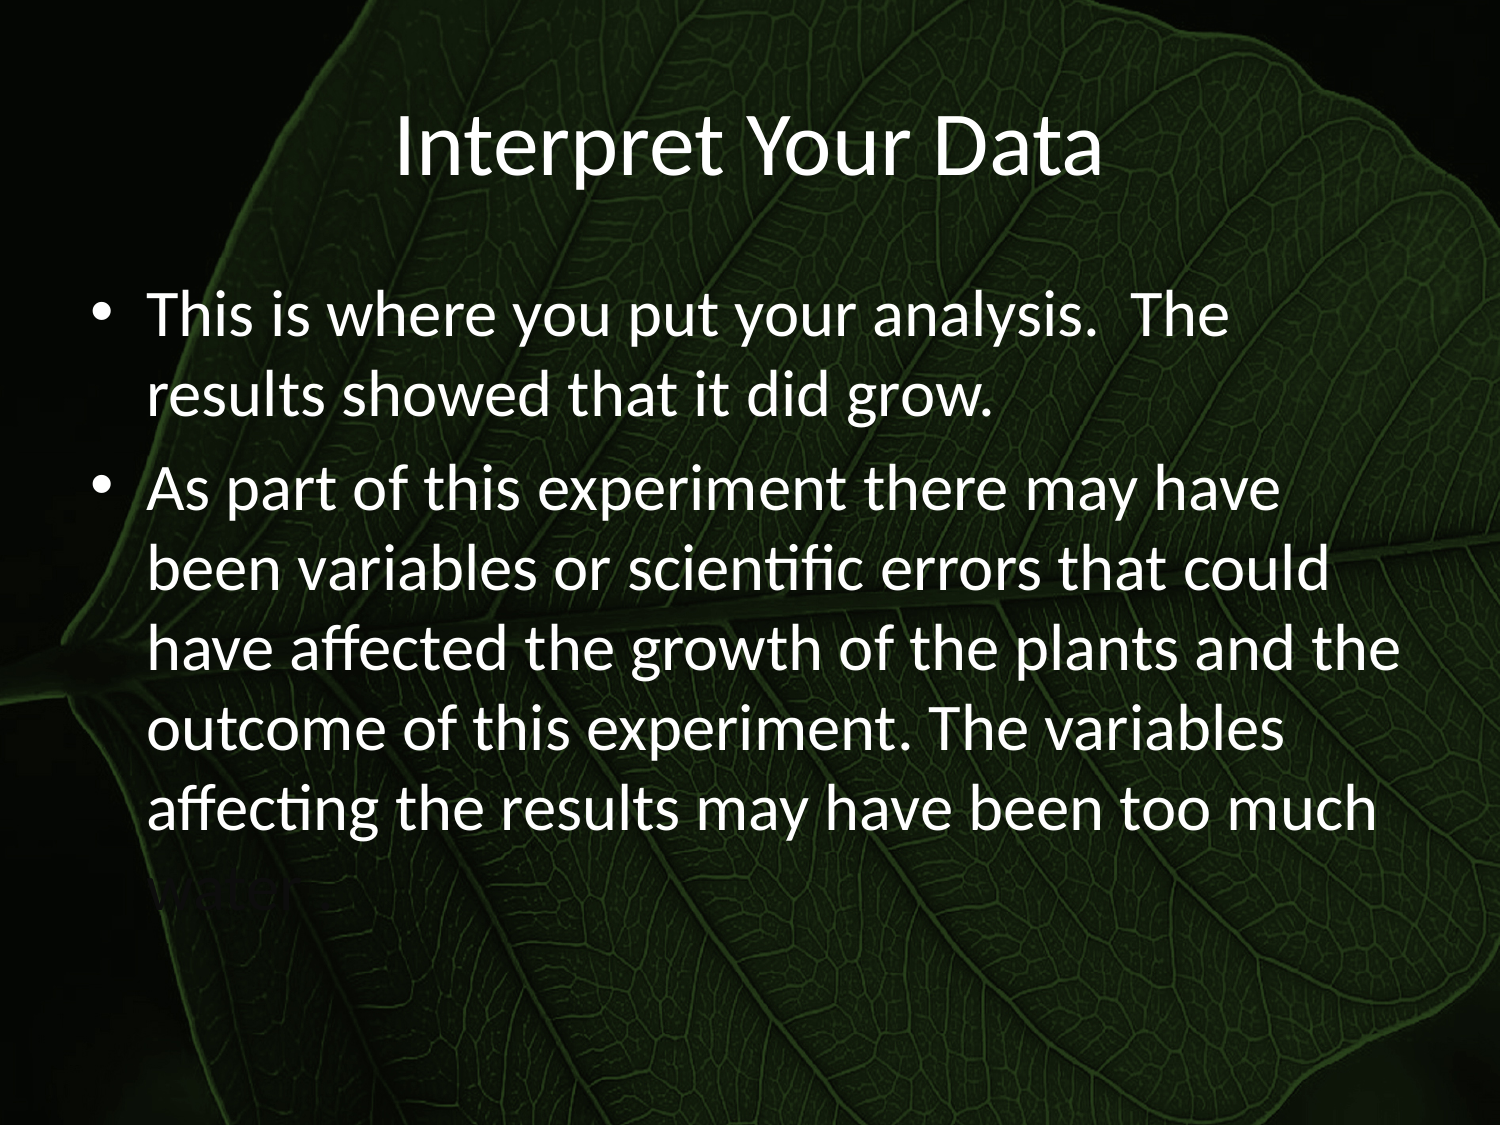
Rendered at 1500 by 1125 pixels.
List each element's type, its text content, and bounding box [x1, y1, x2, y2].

list This is where you put your analysis. The results showed that it did grow. As part of this experiment there may have been variables or scientific errors that could have affected the growth of the plants and the outcome of this experiment. The variables affecting the results may have been too much water . [75, 262, 1425, 1005]
picture [0, 0, 1500, 1125]
title Interpret Your Data [75, 45, 1425, 233]
